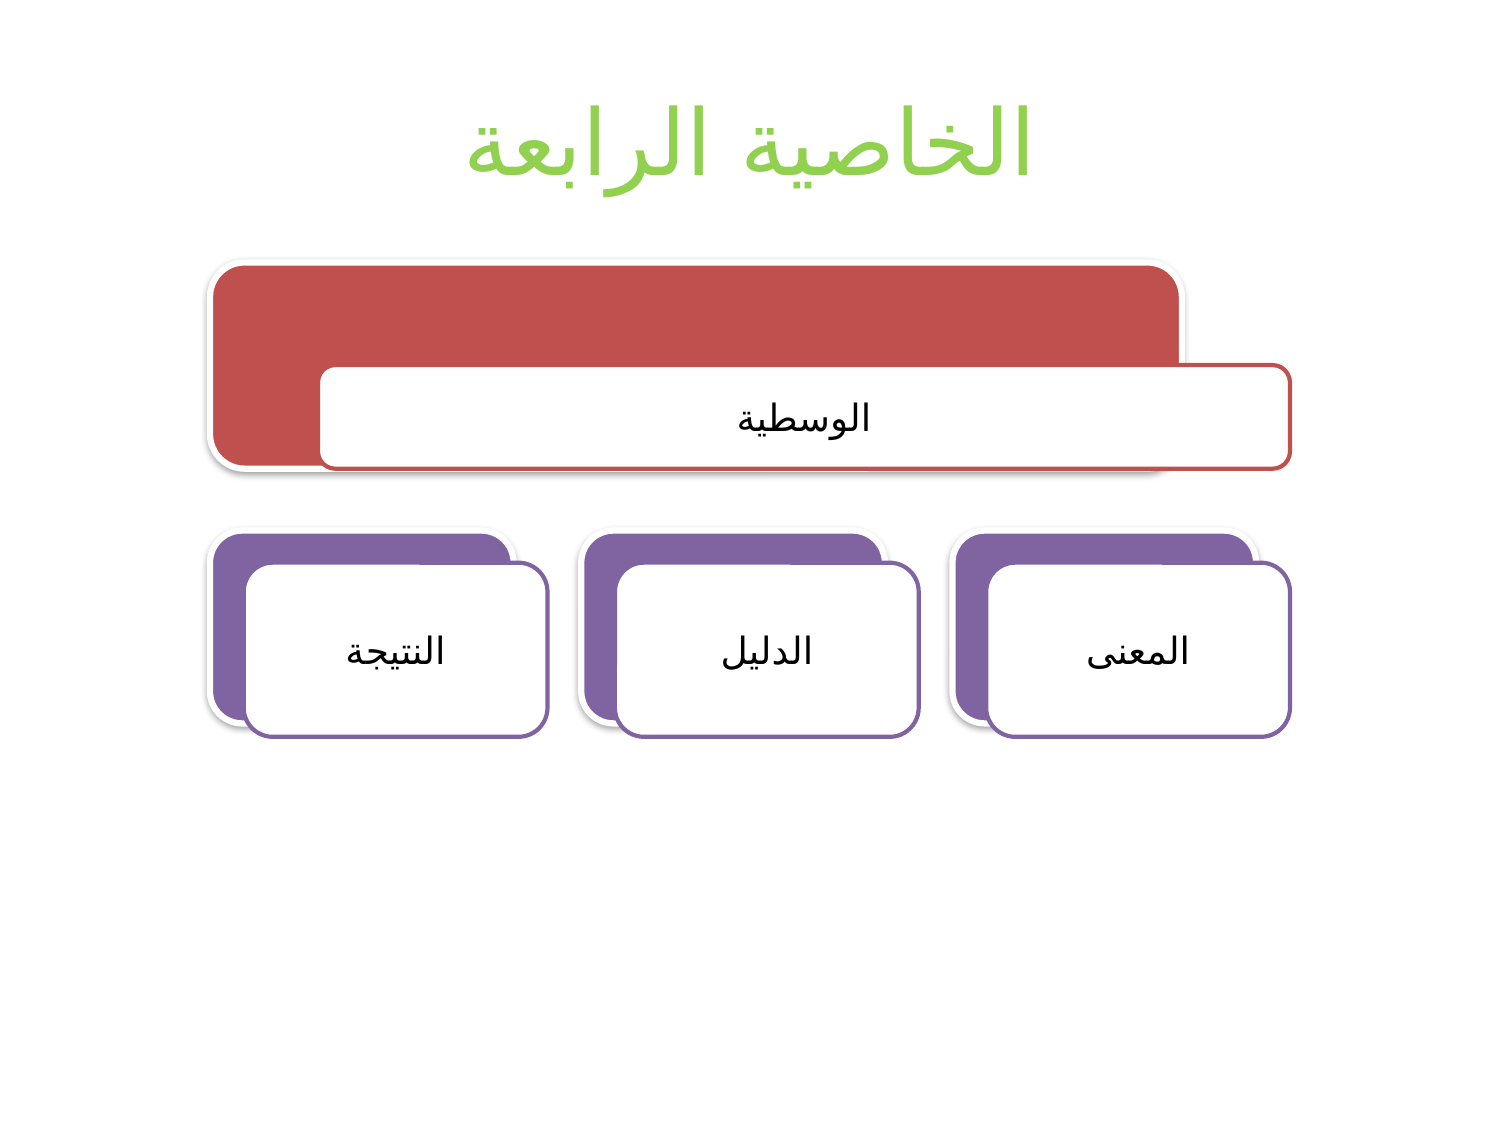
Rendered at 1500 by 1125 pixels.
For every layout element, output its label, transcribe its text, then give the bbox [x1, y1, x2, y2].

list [74, 262, 1426, 1006]
title الخاصية الرابعة [75, 45, 1425, 233]
